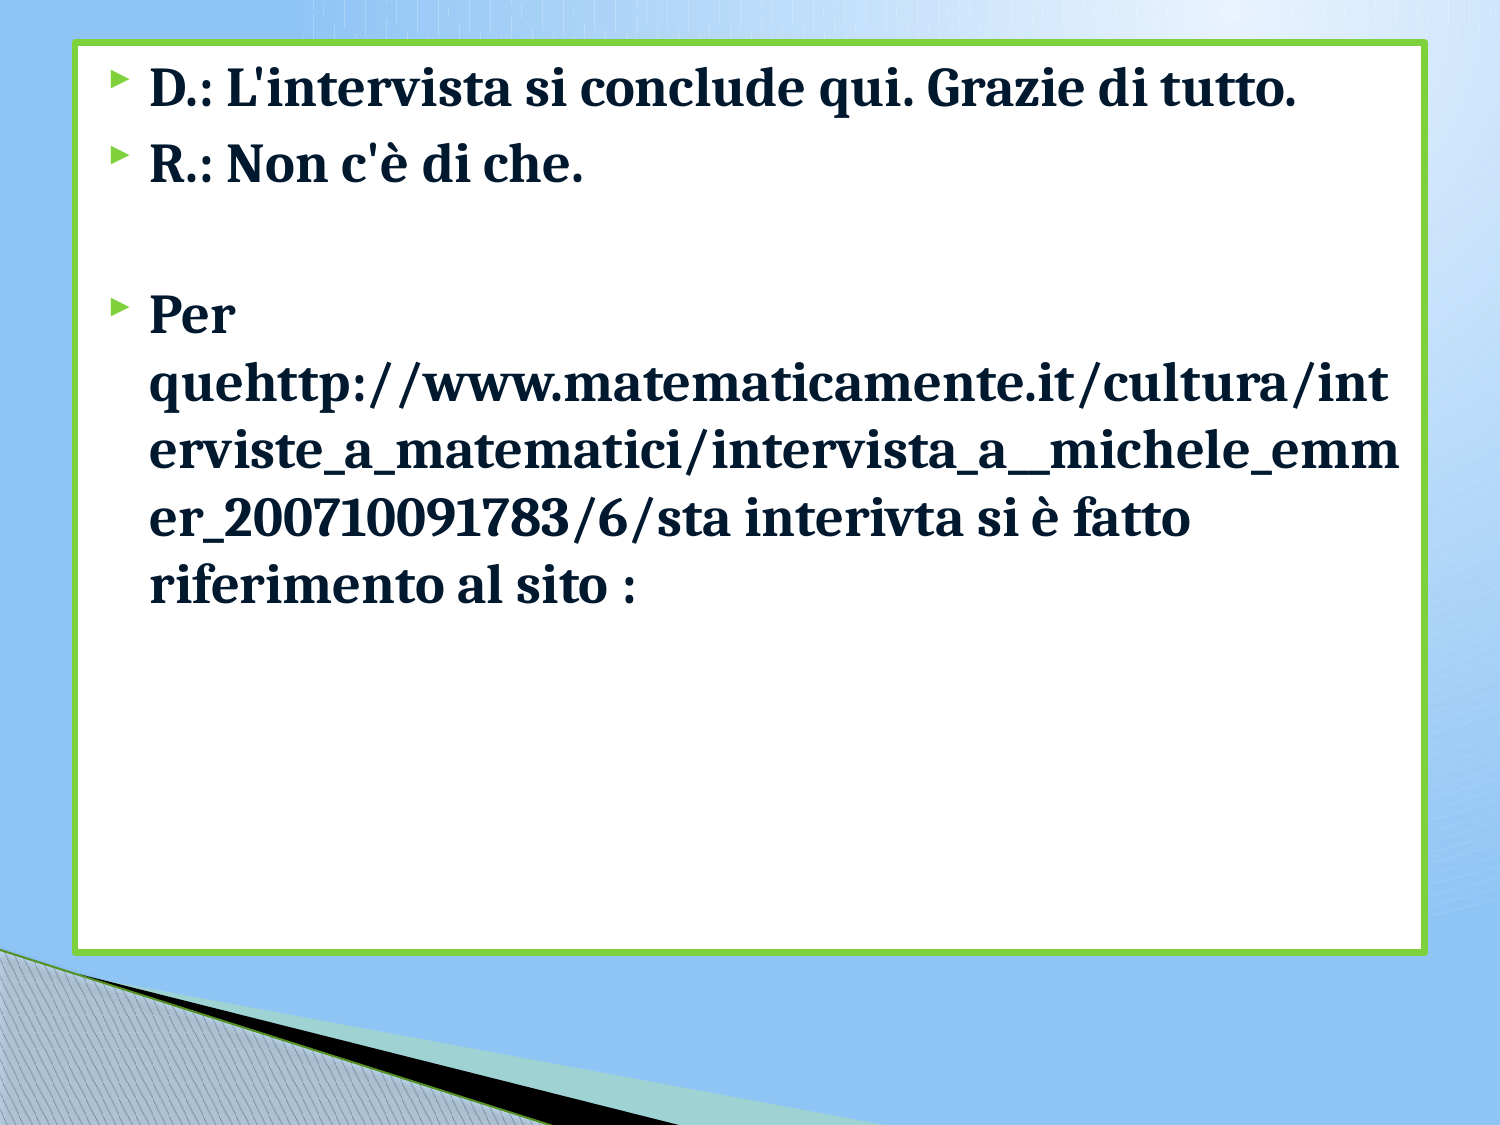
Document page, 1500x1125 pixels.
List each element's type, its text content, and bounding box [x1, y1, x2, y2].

list D.: L'intervista si conclude qui. Grazie di tutto. R.: Non c'è di che. Per quehttp://www.matematicamente.it/cultura/interviste_a_matematici/intervista_a__michele_emmer_200710091783/6/sta interivta si è fatto riferimento al sito : [72, 39, 1428, 956]
